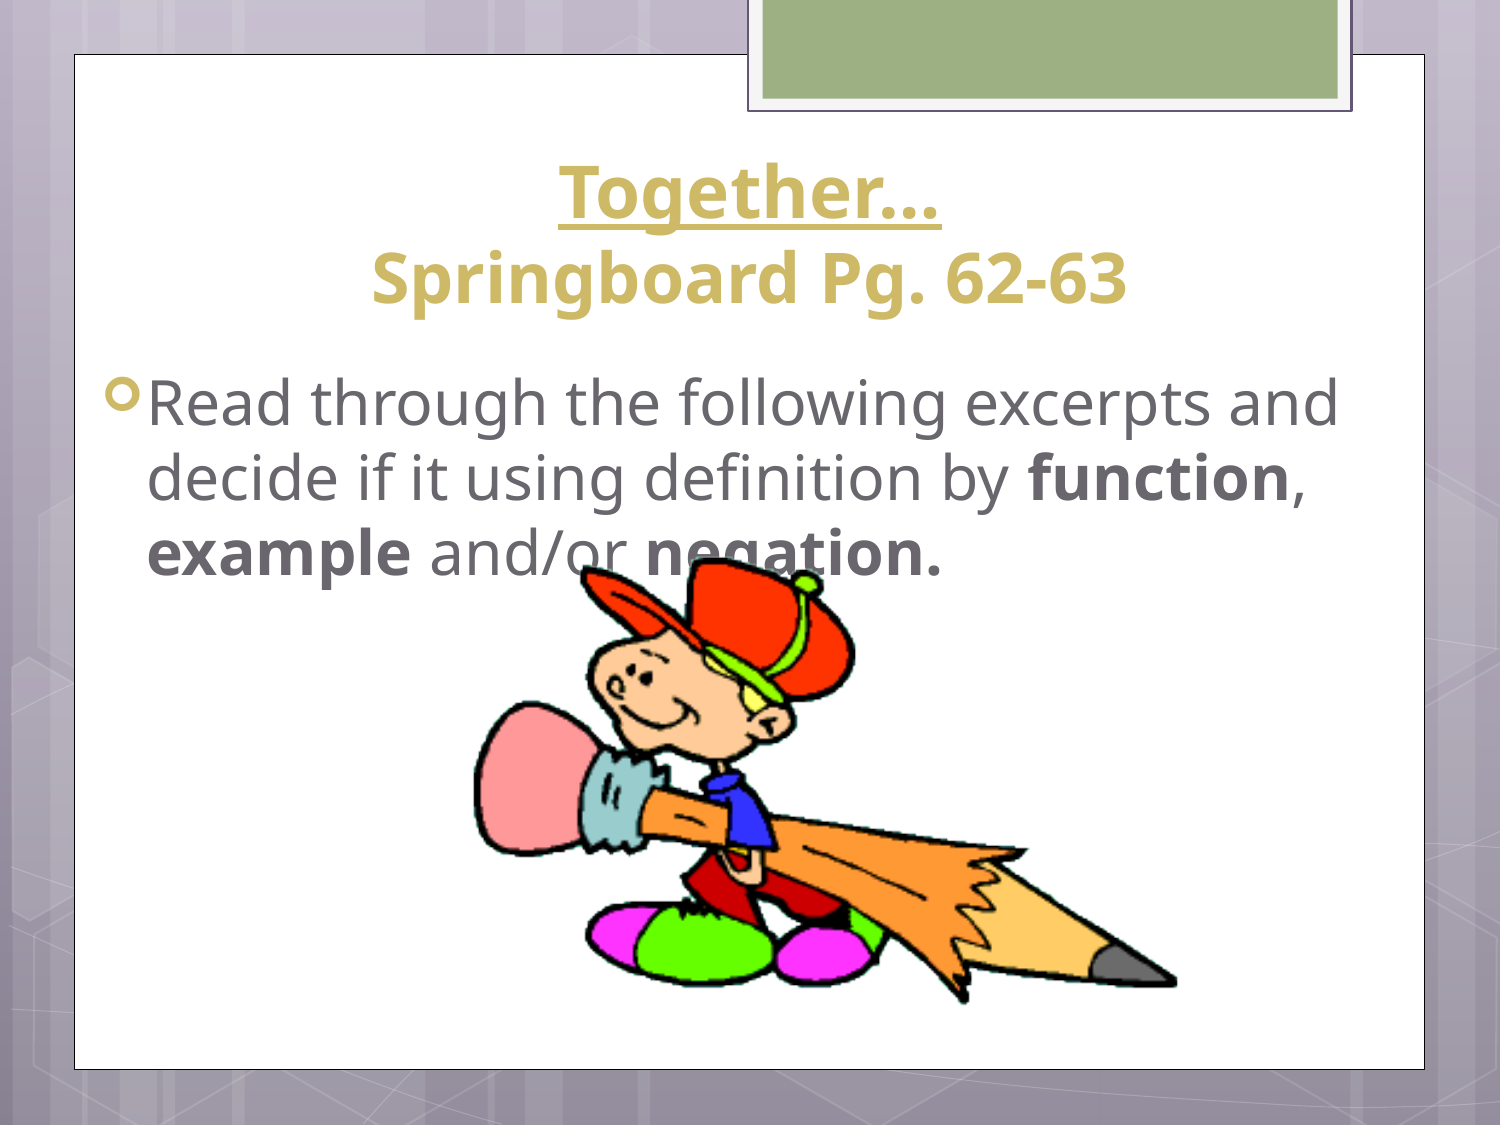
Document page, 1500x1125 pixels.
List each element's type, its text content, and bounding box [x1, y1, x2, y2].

title Together… Springboard Pg. 62-63 [75, 137, 1425, 325]
picture [462, 524, 1188, 1031]
list Read through the following excerpts and decide if it using definition by function, example and/or negation. [75, 355, 1425, 1000]
